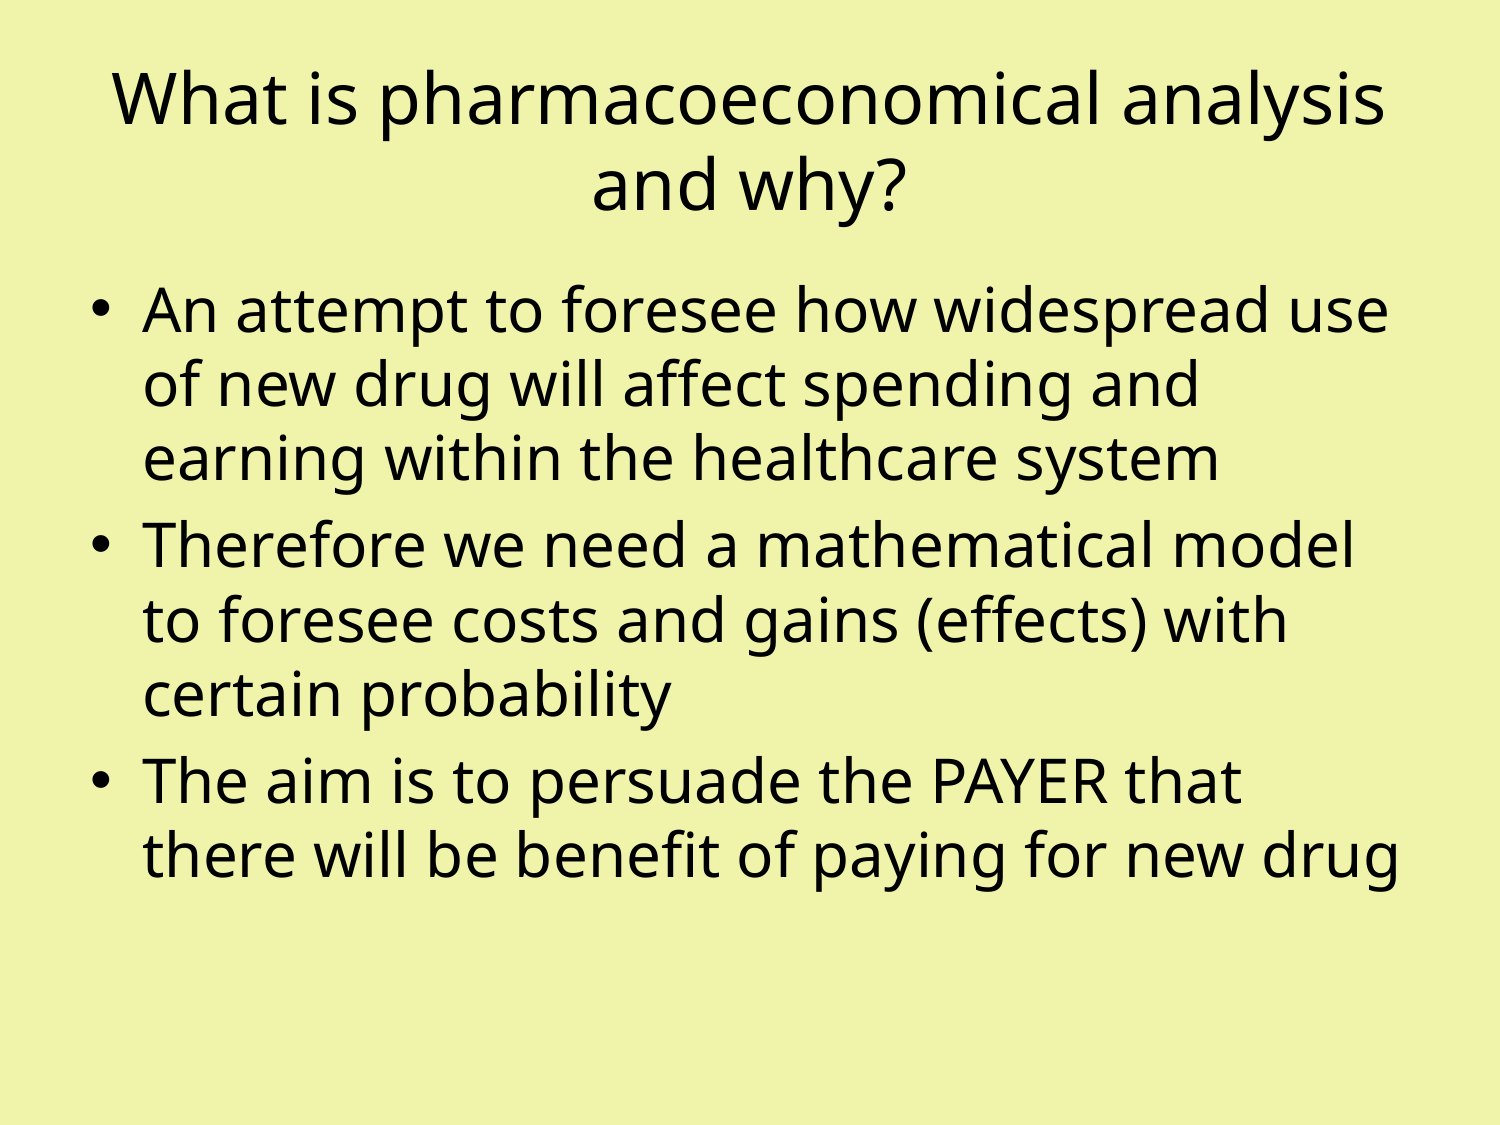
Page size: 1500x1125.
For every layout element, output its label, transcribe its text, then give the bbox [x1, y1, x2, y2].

title What is pharmacoeconomical analysis and why? [75, 45, 1425, 233]
list An attempt to foresee how widespread use of new drug will affect spending and earning within the healthcare system Therefore we need a mathematical model to foresee costs and gains (effects) with certain probability The aim is to persuade the PAYER that there will be benefit of paying for new drug [75, 262, 1425, 1005]
